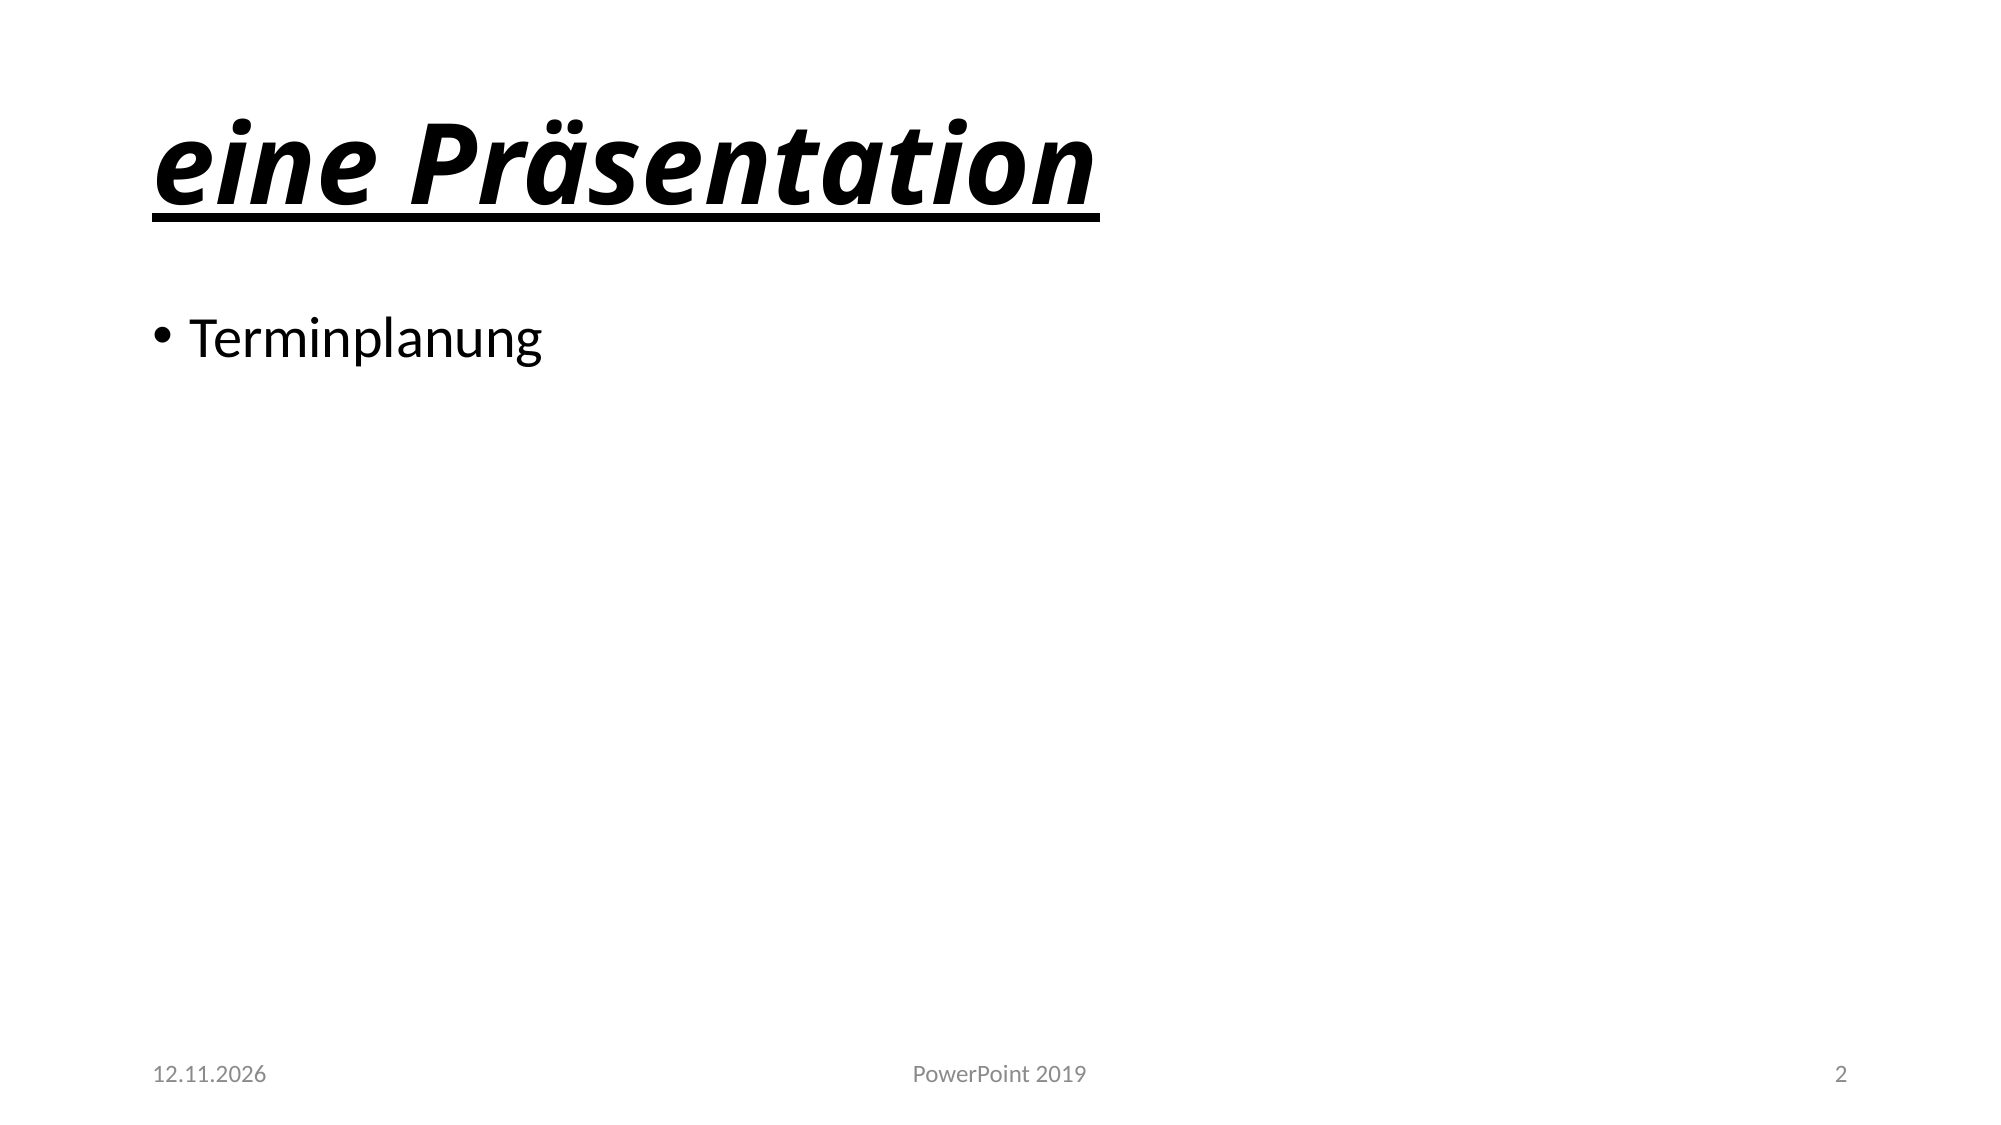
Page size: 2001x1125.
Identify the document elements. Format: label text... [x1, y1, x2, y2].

slide_number 2 [1412, 1042, 1863, 1103]
footer PowerPoint 2019 [662, 1042, 1338, 1103]
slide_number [137, 1042, 588, 1103]
list Terminplanung [137, 299, 1863, 1014]
title eine Präsentation [137, 59, 1863, 278]
